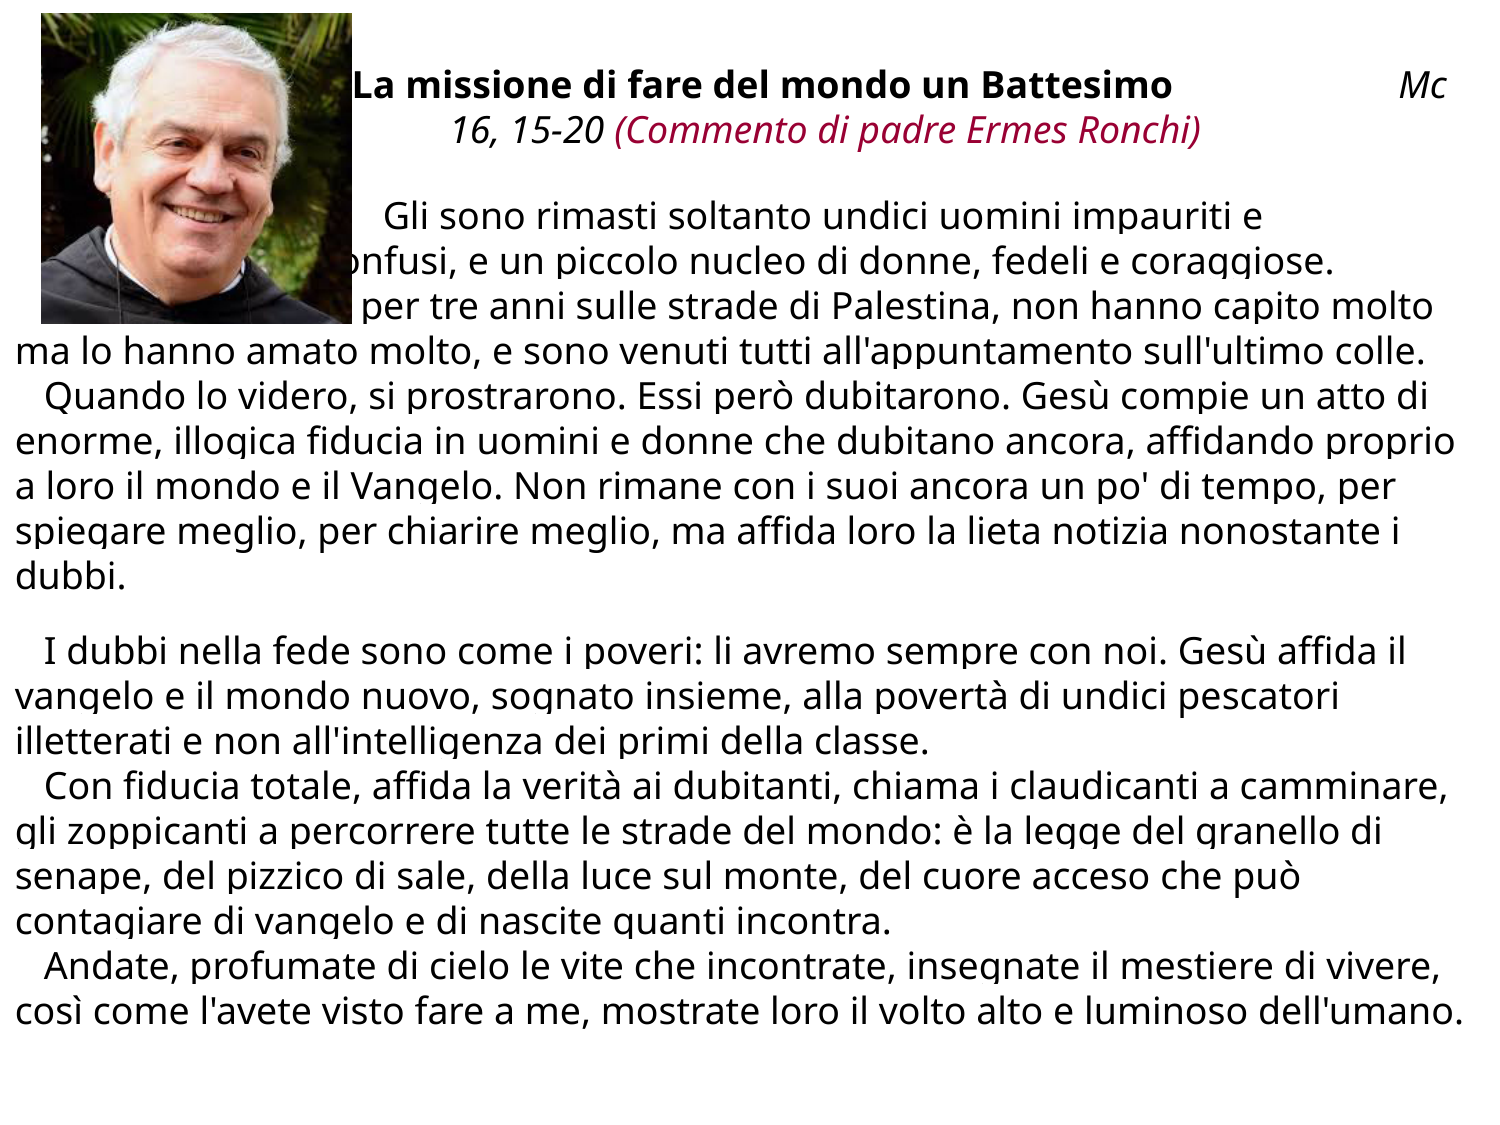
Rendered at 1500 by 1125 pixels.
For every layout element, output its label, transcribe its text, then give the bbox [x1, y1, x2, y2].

text_box Gli sono rimasti soltanto undici uomini impauriti e confusi, e un piccolo nucleo di donne, fedeli e coraggiose. Lo hanno seguito per tre anni sulle strade di Palestina, non hanno capito molto ma lo hanno amato molto, e sono venuti tutti all'appuntamento sull'ultimo colle. Quando lo videro, si prostrarono. Essi però dubitarono. Gesù compie un atto di enorme, illogica fiducia in uomini e donne che dubitano ancora, affidando proprio a loro il mondo e il Vangelo. Non rimane con i suoi ancora un po' di tempo, per spiegare meglio, per chiarire meglio, ma affida loro la lieta notizia nonostante i dubbi. I dubbi nella fede sono come i poveri: li avremo sempre con noi. Gesù affida il vangelo e il mondo nuovo, sognato insieme, alla povertà di undici pescatori illetterati e non all'intelligenza dei primi della classe. Con fiducia totale, affida la verità ai dubitanti, chiama i claudicanti a camminare, gli zoppicanti a percorrere tutte le strade del mondo: è la legge del granello di senape, del pizzico di sale, della luce sul monte, del cuore acceso che può contagiare di vangelo e di nascite quanti incontra. Andate, profumate di cielo le vite che incontrate, insegnate il mestiere di vivere, così come l'avete visto fare a me, mostrate loro il volto alto e luminoso dell'umano. [0, 184, 1500, 799]
text_box La missione di fare del mondo un Battesimo Mc 16, 15-20 (Commento di padre Ermes Ronchi) [352, 53, 1486, 159]
text_box Gli sono rimasti soltanto undici uomini impauriti e confusi, e un piccolo nucleo di donne, fedeli e coraggiose. Lo hanno seguito per tre anni sulle strade di Palestina, non hanno capito molto ma lo hanno amato molto, e sono venuti tutti all'appuntamento sull'ultimo colle. Quando lo videro, si prostrarono. Essi però dubitarono. Gesù compie un atto di enorme, illogica fiducia in uomini e donne che dubitano ancora, affidando proprio a loro il mondo e il Vangelo. Non rimane con i suoi ancora un po' di tempo, per spiegare meglio, per chiarire meglio, ma affida loro la lieta notizia nonostante i dubbi. I dubbi nella fede sono come i poveri: li avremo sempre con noi. Gesù affida il vangelo e il mondo nuovo, sognato insieme, alla povertà di undici pescatori illetterati e non all'intelligenza dei primi della classe. Con fiducia totale, affida la verità ai dubitanti, chiama i claudicanti a camminare, gli zoppicanti a percorrere tutte le strade del mondo: è la legge del granello di senape, del pizzico di sale, della luce sul monte, del cuore acceso che può contagiare di vangelo e di nascite quanti incontra. Andate, profumate di cielo le vite che incontrate, insegnate il mestiere di vivere, così come l'avete visto fare a me, mostrate loro il volto alto e luminoso dell'umano. [0, 801, 1500, 1040]
picture [41, 13, 352, 324]
